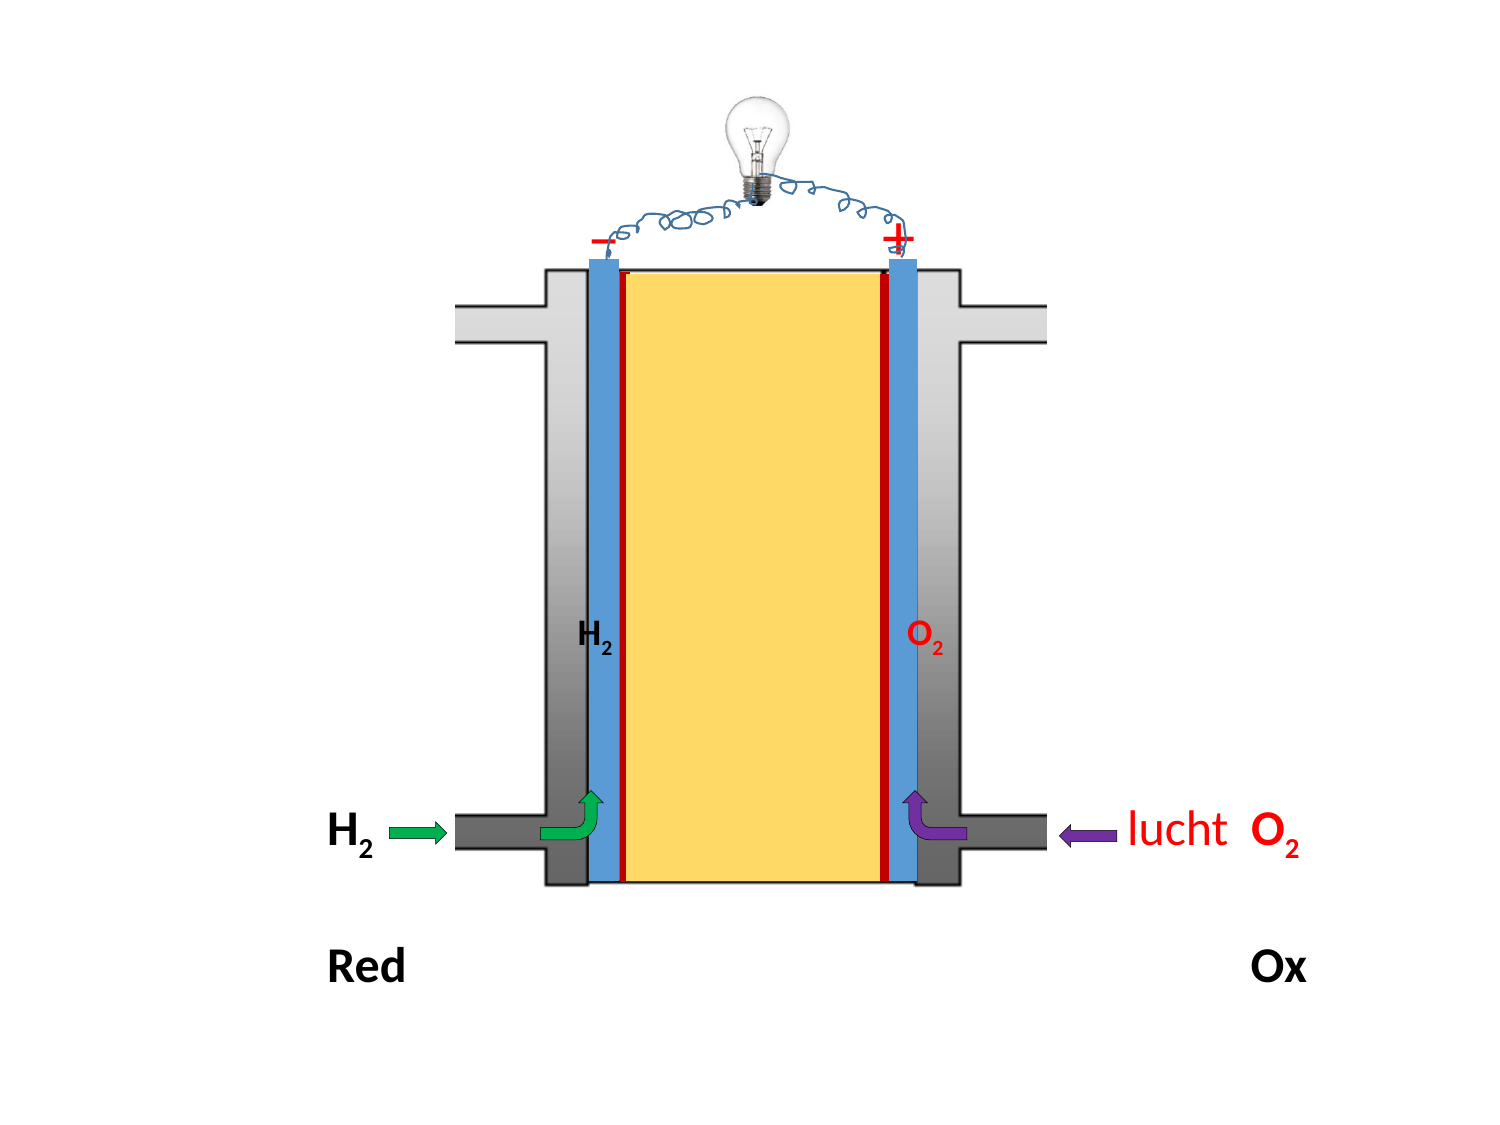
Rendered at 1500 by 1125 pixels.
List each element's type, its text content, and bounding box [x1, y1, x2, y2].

picture [715, 94, 801, 186]
text_box [801, 180, 816, 186]
text_box H2 lucht O2 Red Ox [312, 788, 1355, 1000]
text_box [214, 186, 1287, 900]
